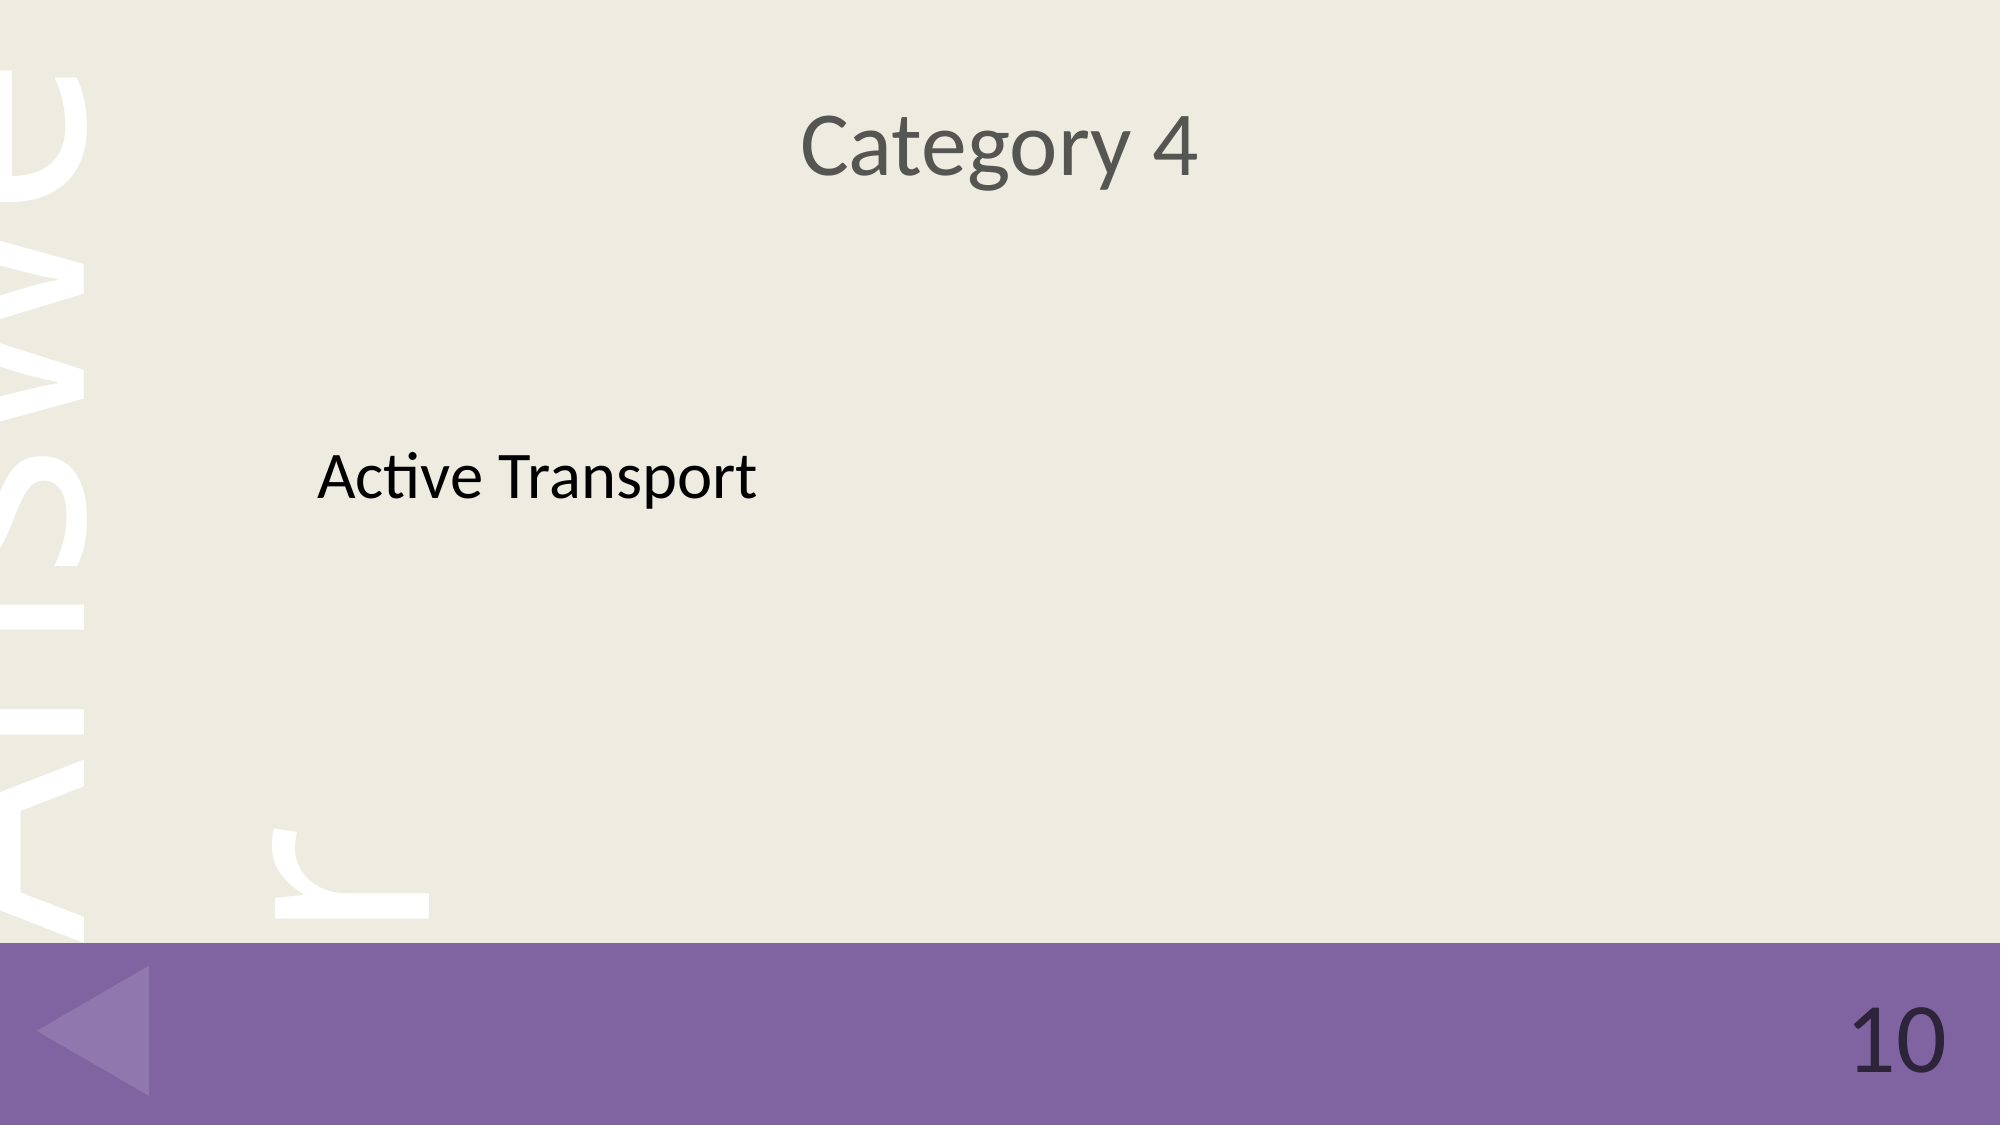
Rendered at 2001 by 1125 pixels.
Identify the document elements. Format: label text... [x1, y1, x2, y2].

title Category 4 [99, 45, 1900, 233]
list Active Transport [302, 307, 1760, 636]
list 10 [1494, 967, 1963, 1097]
